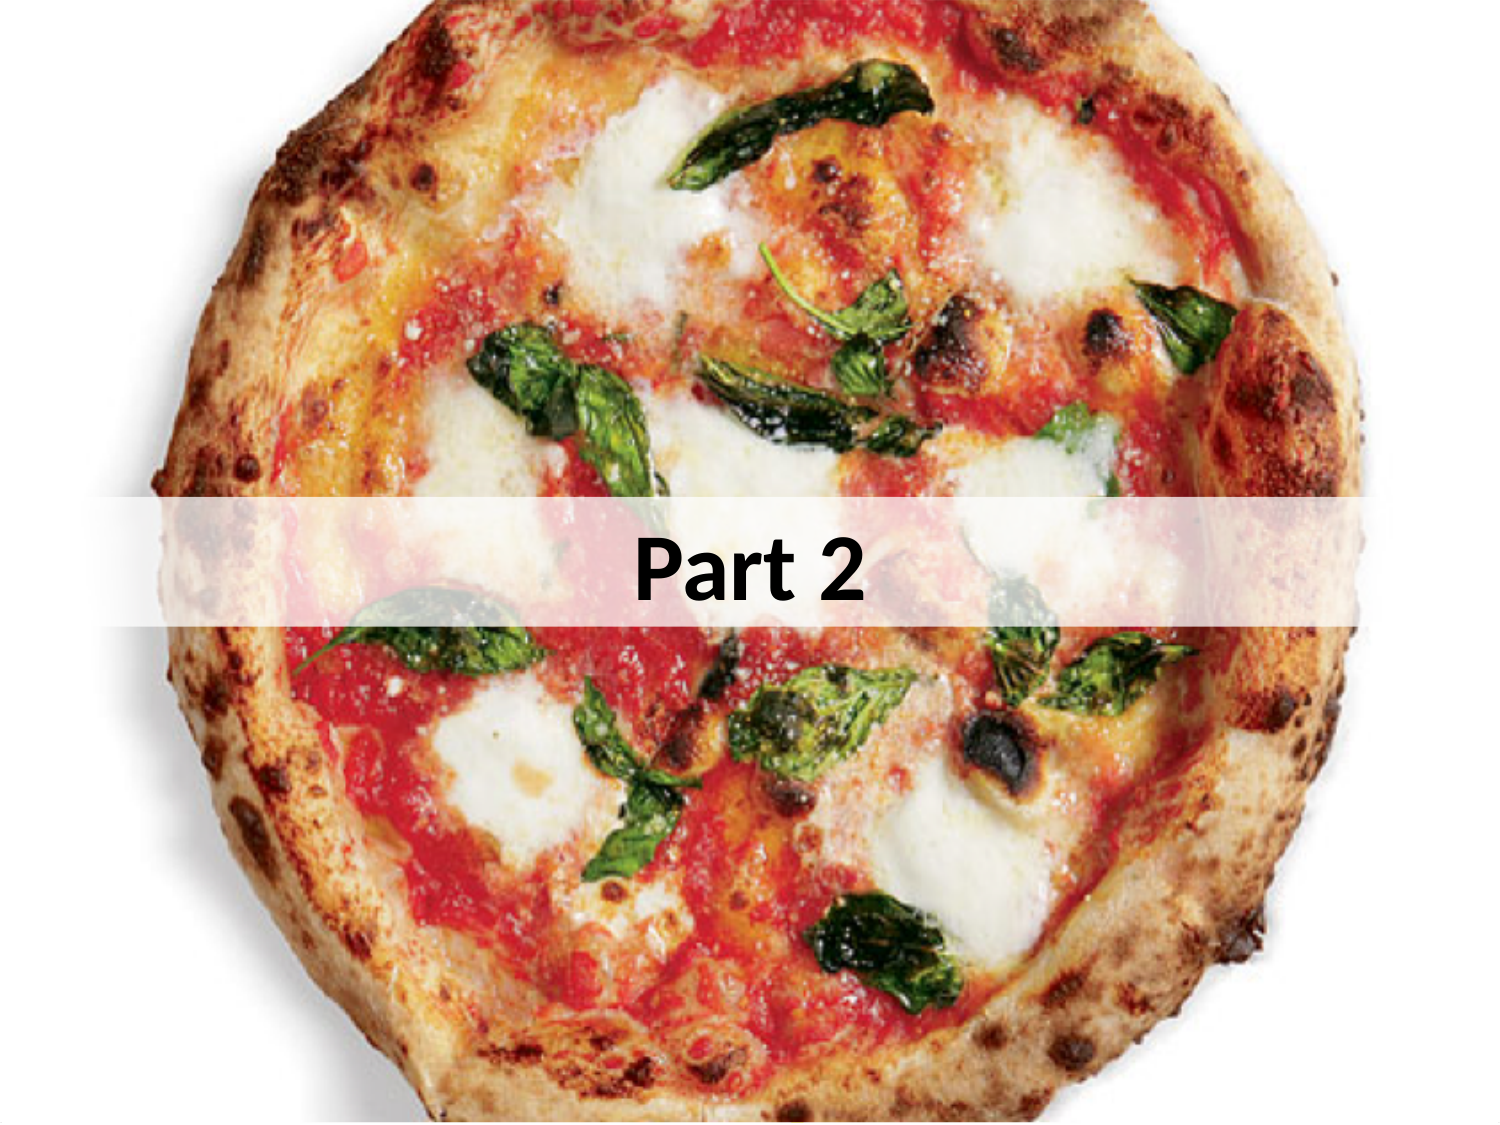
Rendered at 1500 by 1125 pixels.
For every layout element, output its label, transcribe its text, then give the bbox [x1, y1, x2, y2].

picture [0, 0, 1500, 1125]
text_box Part 2 [62, 496, 1438, 627]
